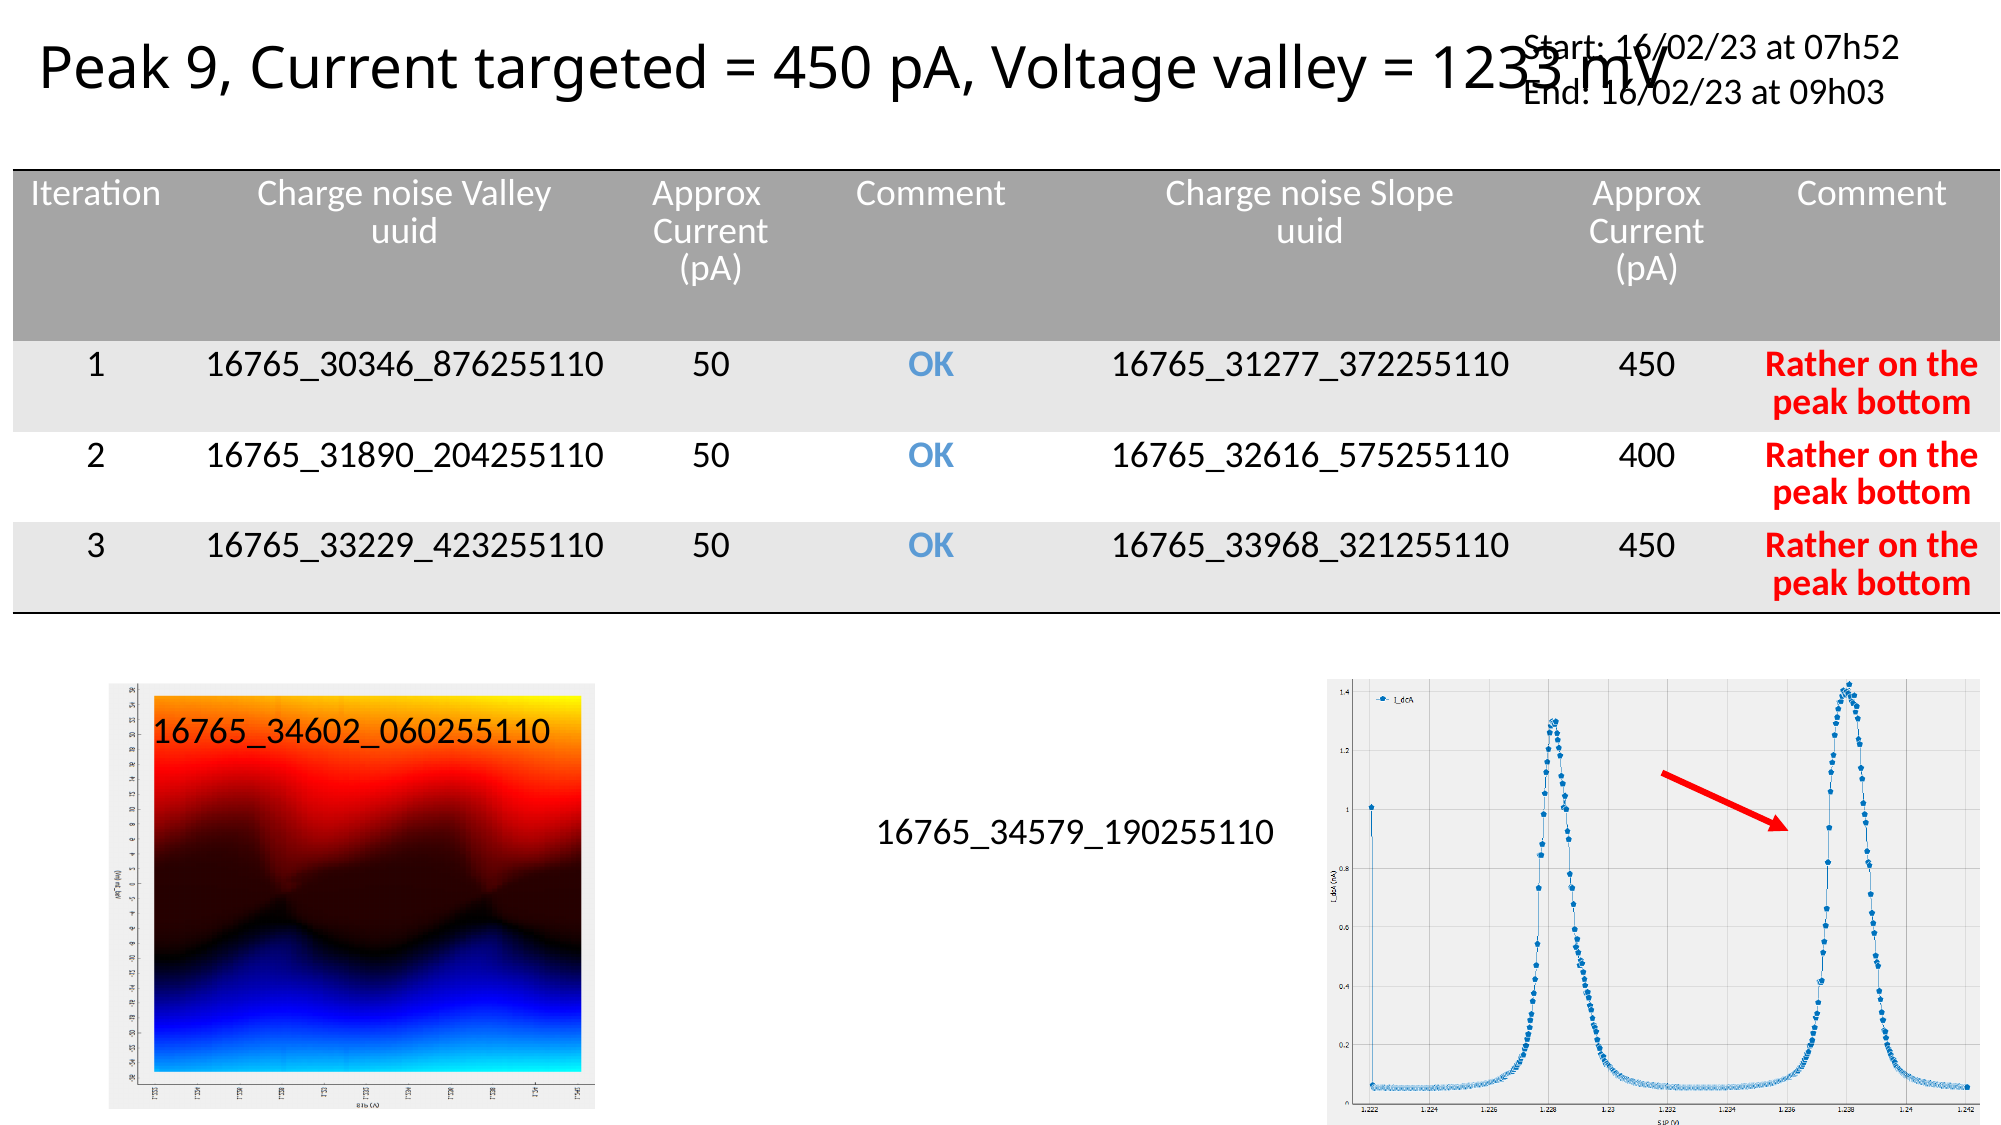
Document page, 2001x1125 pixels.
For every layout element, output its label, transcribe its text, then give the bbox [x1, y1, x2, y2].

text_box 16765_34579_190255110 [860, 799, 1289, 859]
table_header Iteration [13, 171, 179, 341]
table_cell Rather on the peak bottom [1744, 341, 2000, 432]
table_cell OK [792, 432, 1070, 522]
table_cell 400 [1550, 432, 1744, 522]
table_header Comment [1744, 171, 2000, 341]
table_cell 16765_33968_321255110 [1070, 522, 1550, 612]
table_header Comment [792, 171, 1070, 341]
table_header Approx Current (pA) [1550, 171, 1744, 341]
table_cell 450 [1550, 522, 1744, 612]
table_cell 16765_32616_575255110 [1070, 432, 1550, 522]
table_cell Rather on the peak bottom [1744, 522, 2000, 612]
table_header Charge noise Valley uuid [179, 171, 630, 341]
table_cell 16765_31277_372255110 [1070, 341, 1550, 432]
table_cell 16765_30346_876255110 [179, 341, 630, 432]
picture [1327, 679, 1980, 1125]
table_cell 3 [13, 522, 179, 612]
table_cell OK [792, 341, 1070, 432]
table_header Approx Current (pA) [630, 171, 792, 341]
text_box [1661, 772, 1789, 831]
table_cell 1 [13, 341, 179, 432]
table_cell 50 [630, 341, 792, 432]
table_cell 450 [1550, 341, 1744, 432]
text_box Start: 16/02/23 at 07h52 End: 16/02/23 at 09h03 [1508, 14, 1989, 120]
table_cell 16765_31890_204255110 [179, 432, 630, 522]
table_cell 50 [630, 432, 792, 522]
title Peak 9, Current targeted = 450 pA, Voltage valley = 1233 mV [23, 0, 1749, 140]
table_cell 16765_33229_423255110 [179, 522, 630, 612]
table_cell OK [792, 522, 1070, 612]
table_cell Rather on the peak bottom [1744, 432, 2000, 522]
table_cell 2 [13, 432, 179, 522]
picture [109, 653, 595, 1125]
table_cell 50 [630, 522, 792, 612]
table_header Charge noise Slope uuid [1070, 171, 1550, 341]
